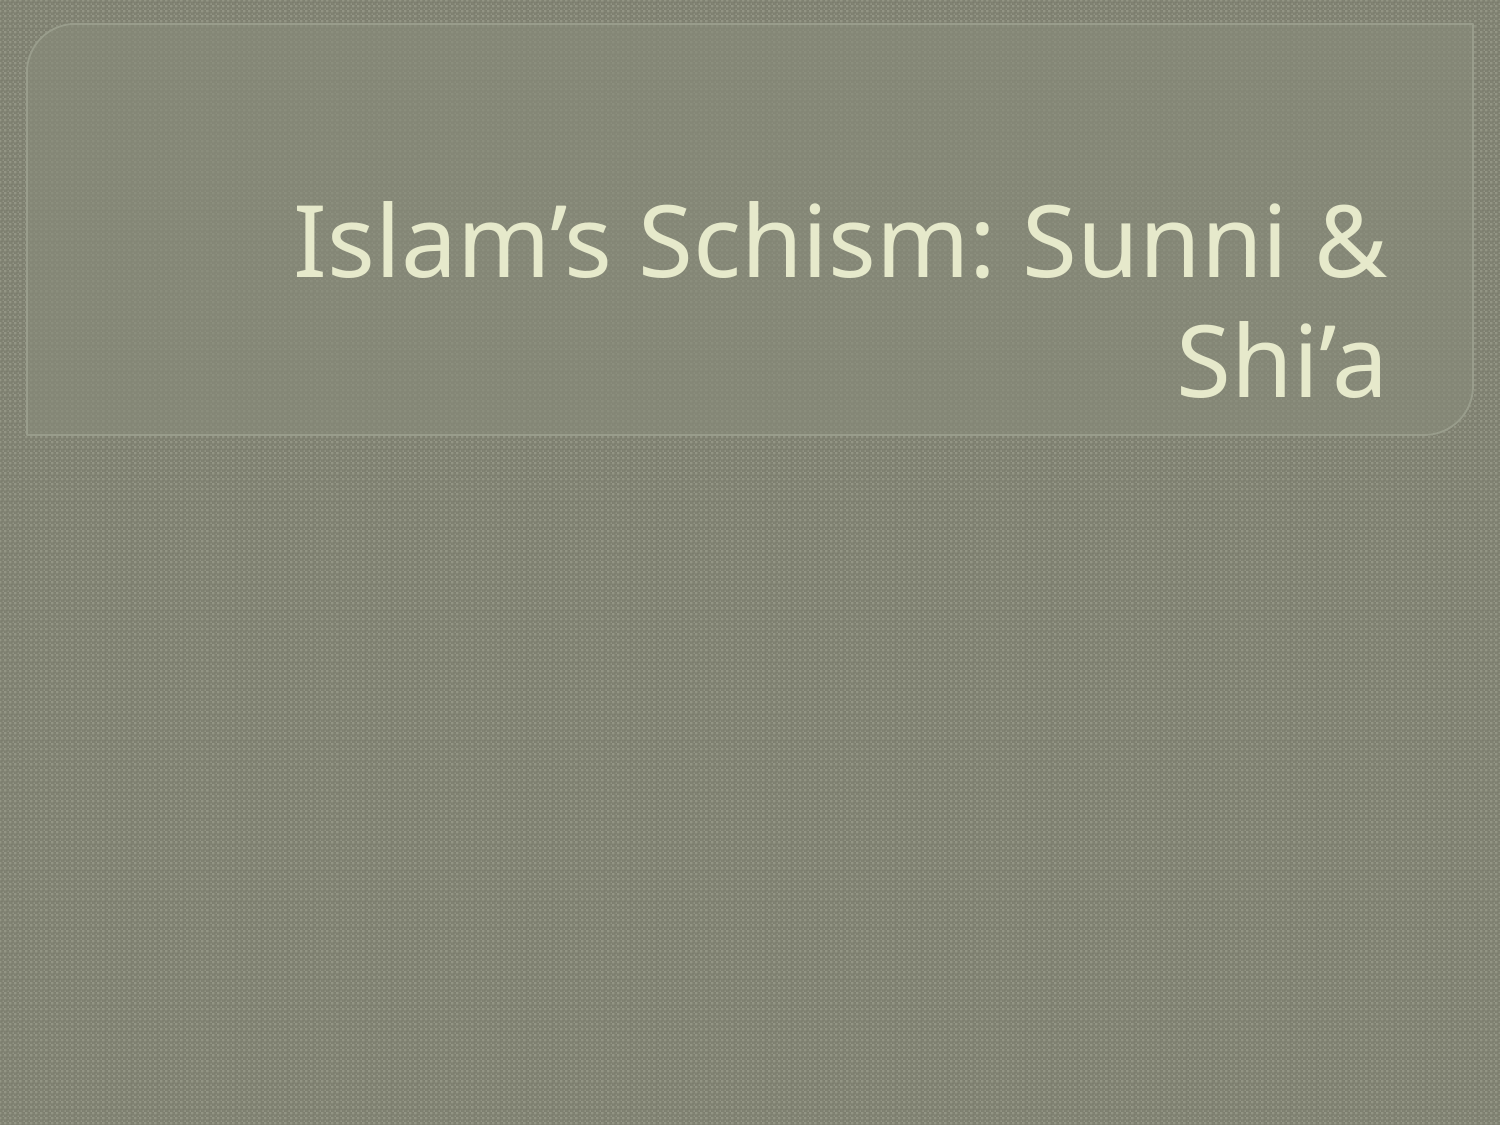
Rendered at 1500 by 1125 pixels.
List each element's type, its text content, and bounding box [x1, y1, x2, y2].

title Islam’s Schism: Sunni & Shi’a [76, 62, 1427, 425]
